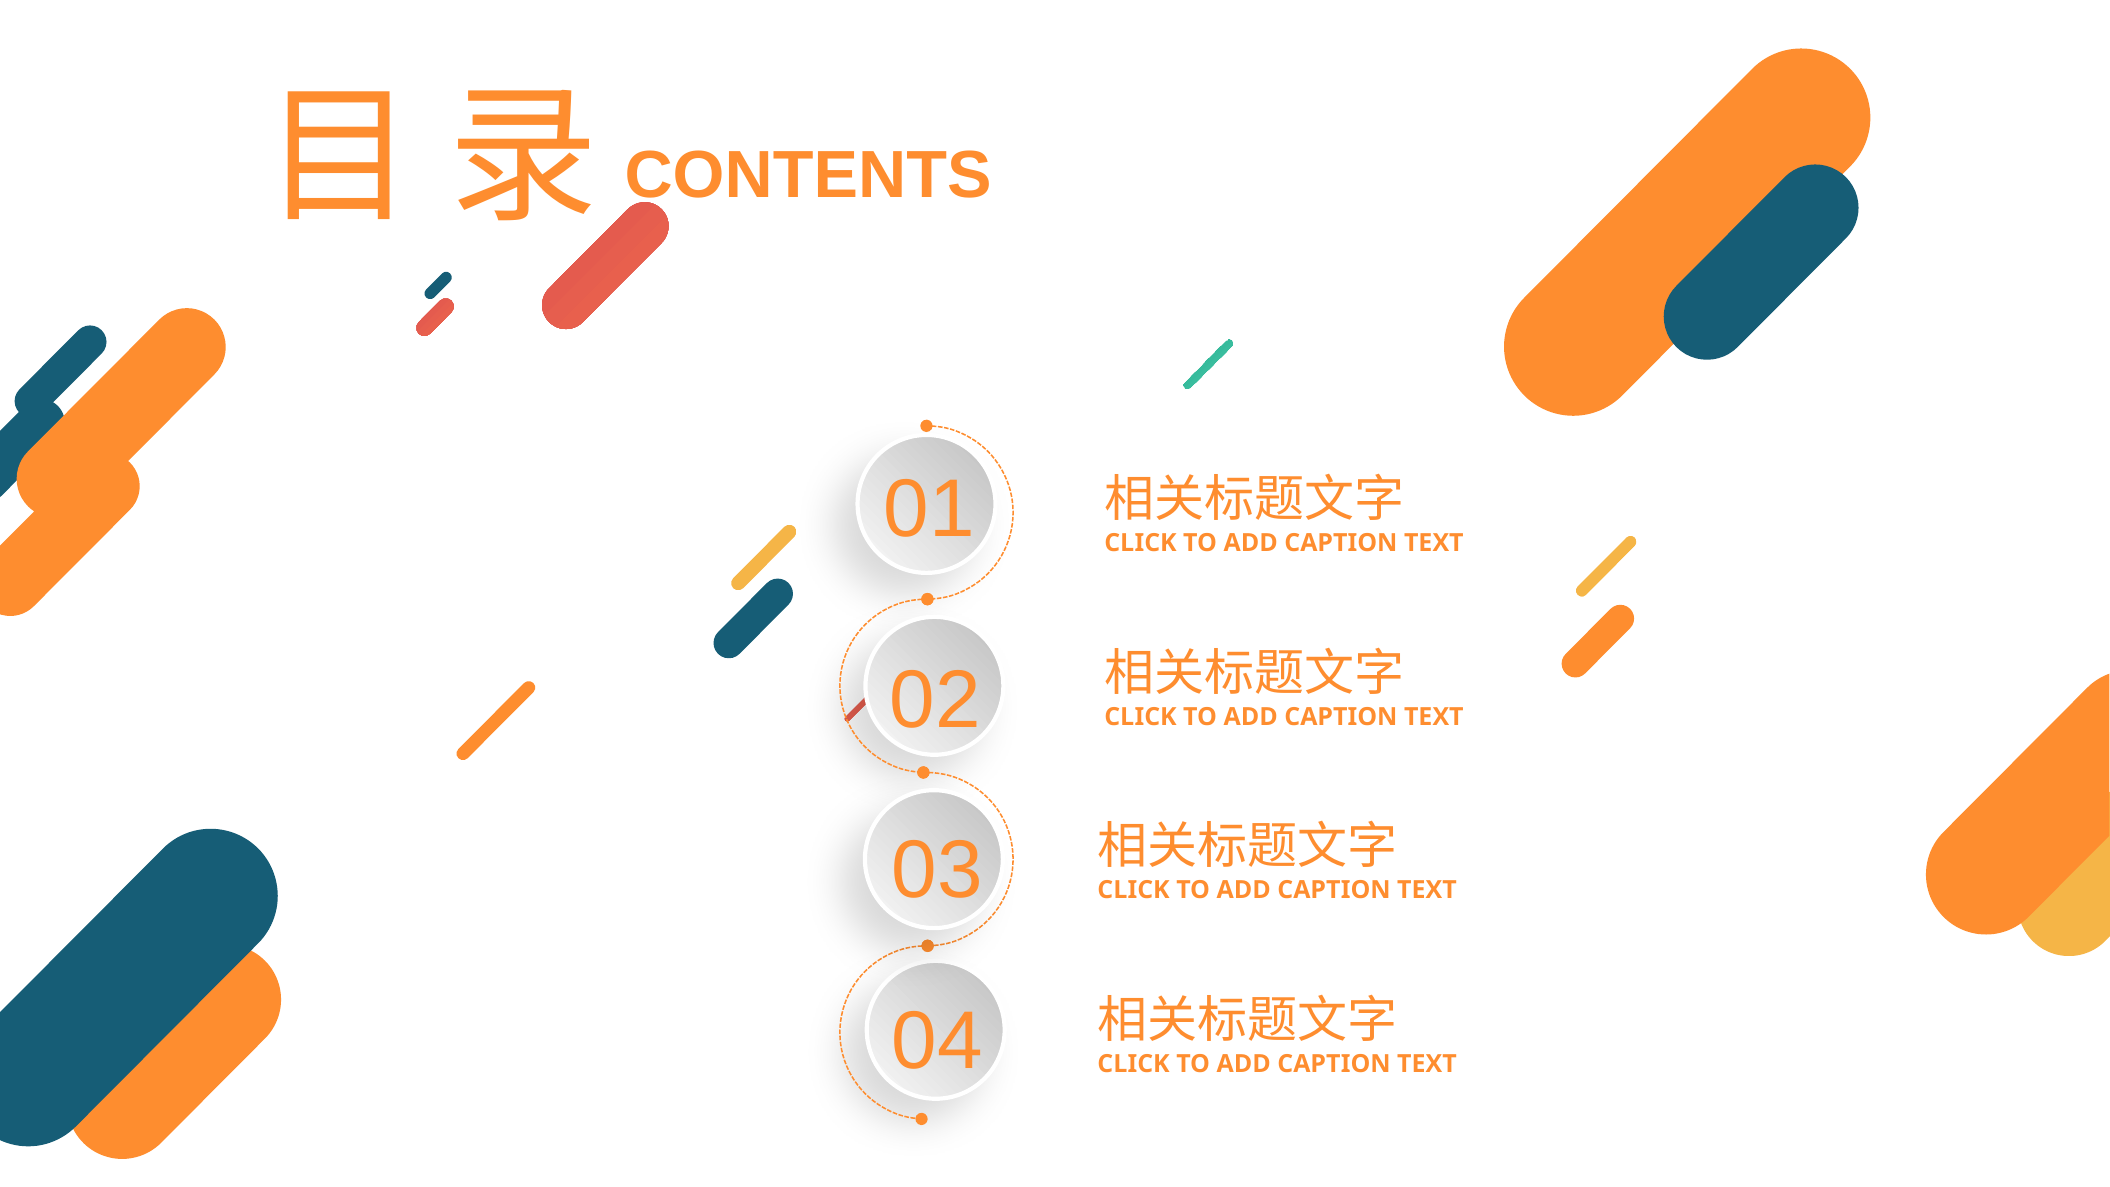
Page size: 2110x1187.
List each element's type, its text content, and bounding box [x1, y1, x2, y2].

text_box 相关标题文字 CLICK TO ADD CAPTION TEXT [1089, 632, 1480, 738]
text_box [730, 522, 798, 592]
text_box 相关标题文字 CLICK TO ADD CAPTION TEXT [1082, 980, 1473, 1085]
text_box [0, 398, 64, 499]
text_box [839, 425, 1014, 1120]
text_box [423, 270, 453, 301]
text_box 目 录 [216, 57, 647, 239]
text_box [1503, 47, 1872, 417]
text_box [0, 451, 141, 618]
text_box 相关标题文字 CLICK TO ADD CAPTION TEXT [1089, 459, 1480, 564]
text_box [415, 297, 455, 337]
text_box [2021, 838, 2110, 958]
text_box [1182, 338, 1234, 390]
text_box [455, 680, 537, 761]
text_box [864, 790, 1003, 929]
text_box [1924, 672, 2110, 936]
text_box [1662, 163, 1860, 361]
text_box [712, 577, 795, 660]
text_box 相关标题文字 CLICK TO ADD CAPTION TEXT [1082, 806, 1473, 912]
text_box [541, 211, 670, 331]
text_box CONTENTS [617, 130, 1000, 211]
text_box [0, 827, 279, 1148]
text_box [73, 950, 283, 1160]
text_box [13, 324, 108, 412]
text_box [1560, 603, 1636, 679]
text_box [15, 307, 227, 512]
text_box [1575, 535, 1638, 598]
